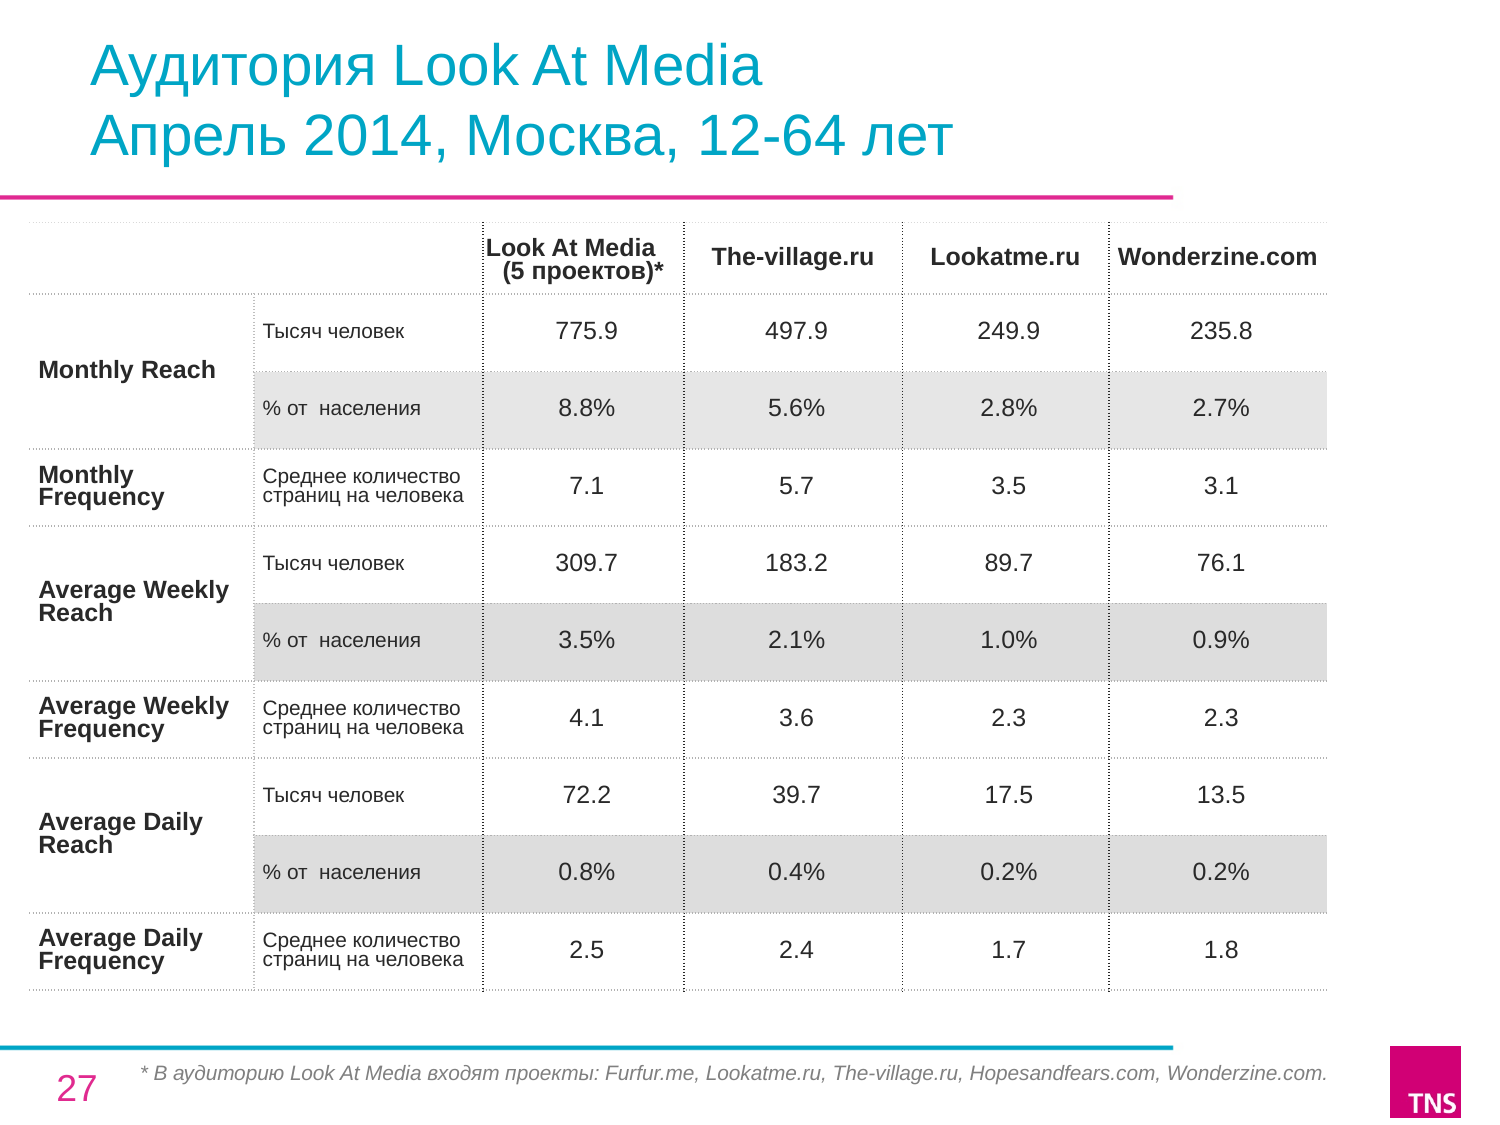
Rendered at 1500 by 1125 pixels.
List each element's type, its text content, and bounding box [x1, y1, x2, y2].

table_cell 0.4% [684, 835, 902, 913]
text_box * В аудиторию Look At Media входят проекты: Furfur.me, Lookatme.ru, The-village.ru, Hopesandfears.com, Wonderzine.com. [124, 1052, 1463, 1092]
table_header Look At Media (5 проектов)* [483, 223, 684, 294]
table_cell 1.0% [902, 603, 1109, 681]
table_cell Monthly Reach [29, 294, 254, 449]
table_cell Average Weekly Frequency [29, 681, 254, 758]
table_cell 5.6% [684, 372, 902, 449]
table_cell Monthly Frequency [29, 449, 254, 526]
table_cell 4.1 [483, 681, 684, 758]
title Аудитория Look At Media Апрель 2014, Москва, 12-64 лет [74, 8, 1476, 187]
table_cell 7.1 [483, 449, 684, 526]
table_cell 17.5 [902, 758, 1109, 835]
table_cell 76.1 [1109, 526, 1327, 603]
table_cell 2.3 [1109, 681, 1327, 758]
table_cell 1.7 [902, 913, 1109, 990]
table_cell 0.9% [1109, 603, 1327, 681]
table_cell Тысяч человек [254, 294, 483, 372]
table_cell Среднее количество страниц на человека [254, 449, 483, 526]
slide_number 27 [40, 1055, 392, 1125]
table_cell 39.7 [684, 758, 902, 835]
table_cell 3.5% [483, 603, 684, 681]
table_header [29, 223, 483, 294]
table_cell 309.7 [483, 526, 684, 603]
table_cell 0.2% [1109, 835, 1327, 913]
table_cell 183.2 [684, 526, 902, 603]
table_cell Average Weekly Reach [29, 526, 254, 681]
table_cell 1.8 [1109, 913, 1327, 990]
table_header The-village.ru [684, 223, 902, 294]
table_cell Average Daily Reach [29, 758, 254, 913]
table_cell 2.1% [684, 603, 902, 681]
table_cell 497.9 [684, 294, 902, 372]
table_cell 2.7% [1109, 372, 1327, 449]
table_cell 5.7 [684, 449, 902, 526]
picture [0, 0, 1500, 1125]
table_cell 775.9 [483, 294, 684, 372]
table_cell 2.8% [902, 372, 1109, 449]
table_cell Тысяч человек [254, 758, 483, 835]
table_cell % от населения [254, 603, 483, 681]
table_cell 2.4 [684, 913, 902, 990]
table_cell % от населения [254, 372, 483, 449]
table_cell 235.8 [1109, 294, 1327, 372]
table_cell 249.9 [902, 294, 1109, 372]
table_cell 72.2 [483, 758, 684, 835]
table_cell 89.7 [902, 526, 1109, 603]
table_header Lookatme.ru [902, 223, 1109, 294]
table_cell 3.1 [1109, 449, 1327, 526]
table_header Wonderzine.com [1109, 223, 1327, 294]
table_cell Тысяч человек [254, 526, 483, 603]
table_cell 2.3 [902, 681, 1109, 758]
table_cell % от населения [254, 835, 483, 913]
table_cell 8.8% [483, 372, 684, 449]
table_cell 0.2% [902, 835, 1109, 913]
table_cell 3.5 [902, 449, 1109, 526]
table_cell 0.8% [483, 835, 684, 913]
table_cell 3.6 [684, 681, 902, 758]
table_cell 13.5 [1109, 758, 1327, 835]
table_cell Среднее количество страниц на человека [254, 681, 483, 758]
table_cell Среднее количество страниц на человека [254, 913, 483, 990]
table_cell Average Daily Frequency [29, 913, 254, 990]
table_cell 2.5 [483, 913, 684, 990]
